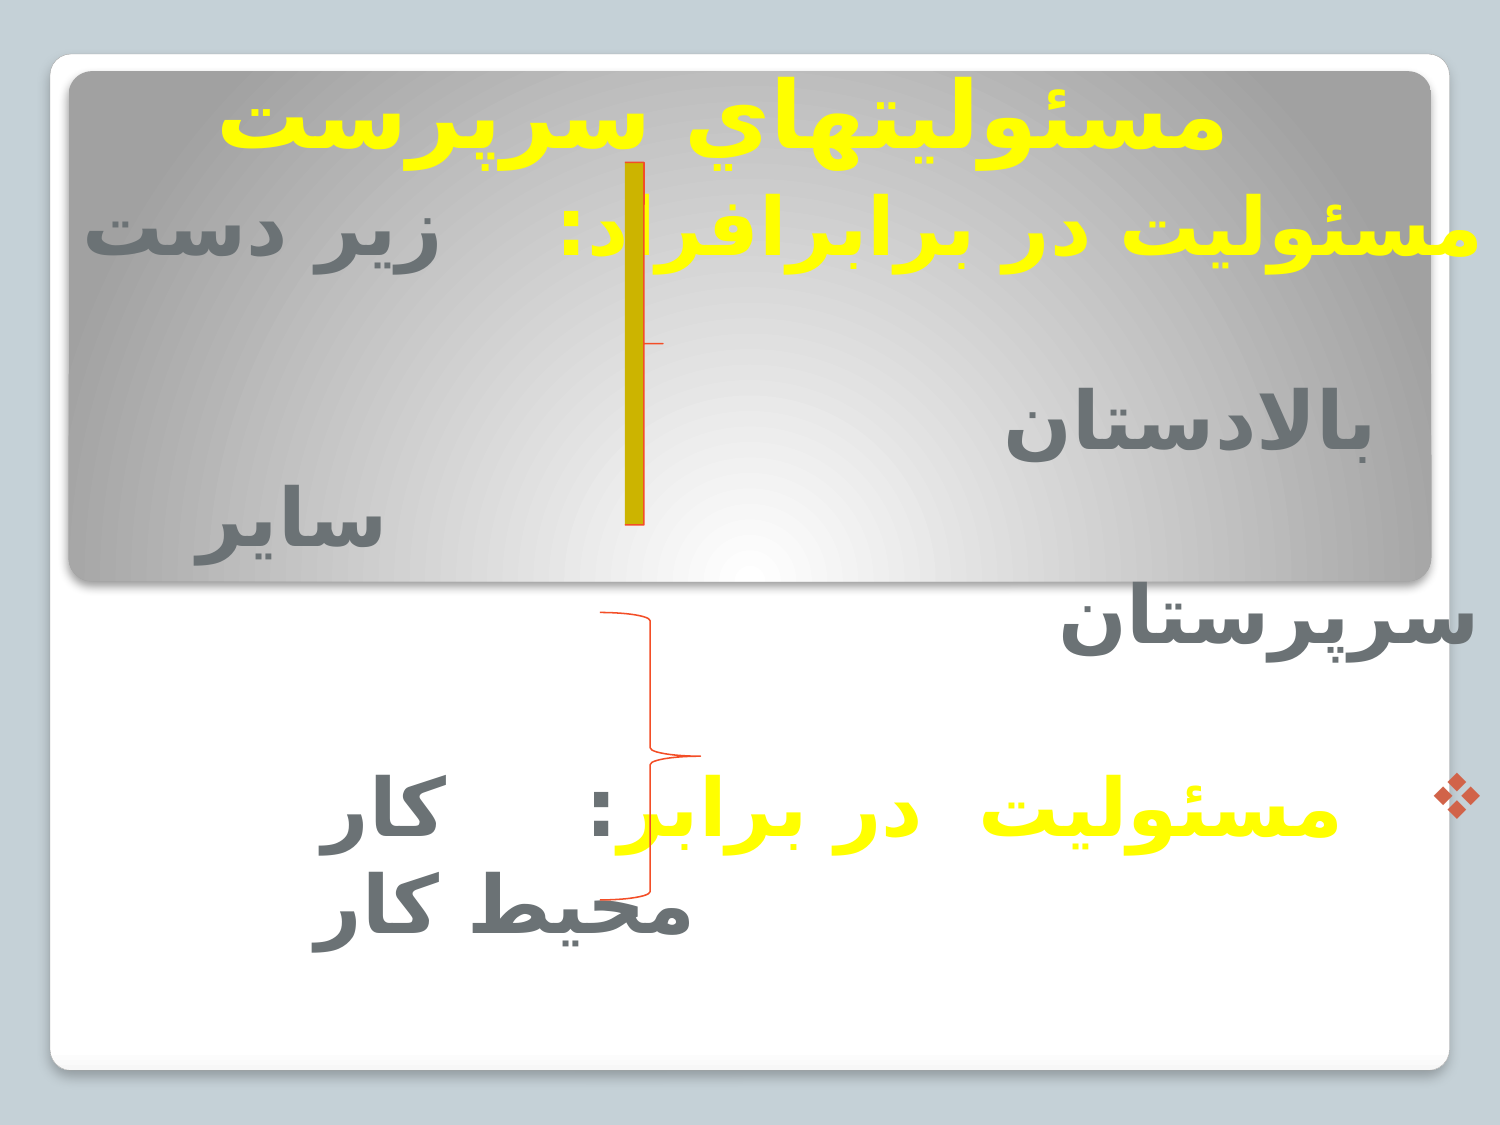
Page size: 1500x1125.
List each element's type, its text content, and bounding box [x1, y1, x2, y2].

text_box [624, 161, 664, 526]
subtitle مسئوليت در برابرافراد: زير دست بالادستان ساير سرپرستان مسئوليت در برابر: كار محيط كار [0, 174, 1500, 1125]
text_box [599, 611, 702, 901]
title مسئوليتهاي سرپرست [0, 0, 1500, 174]
